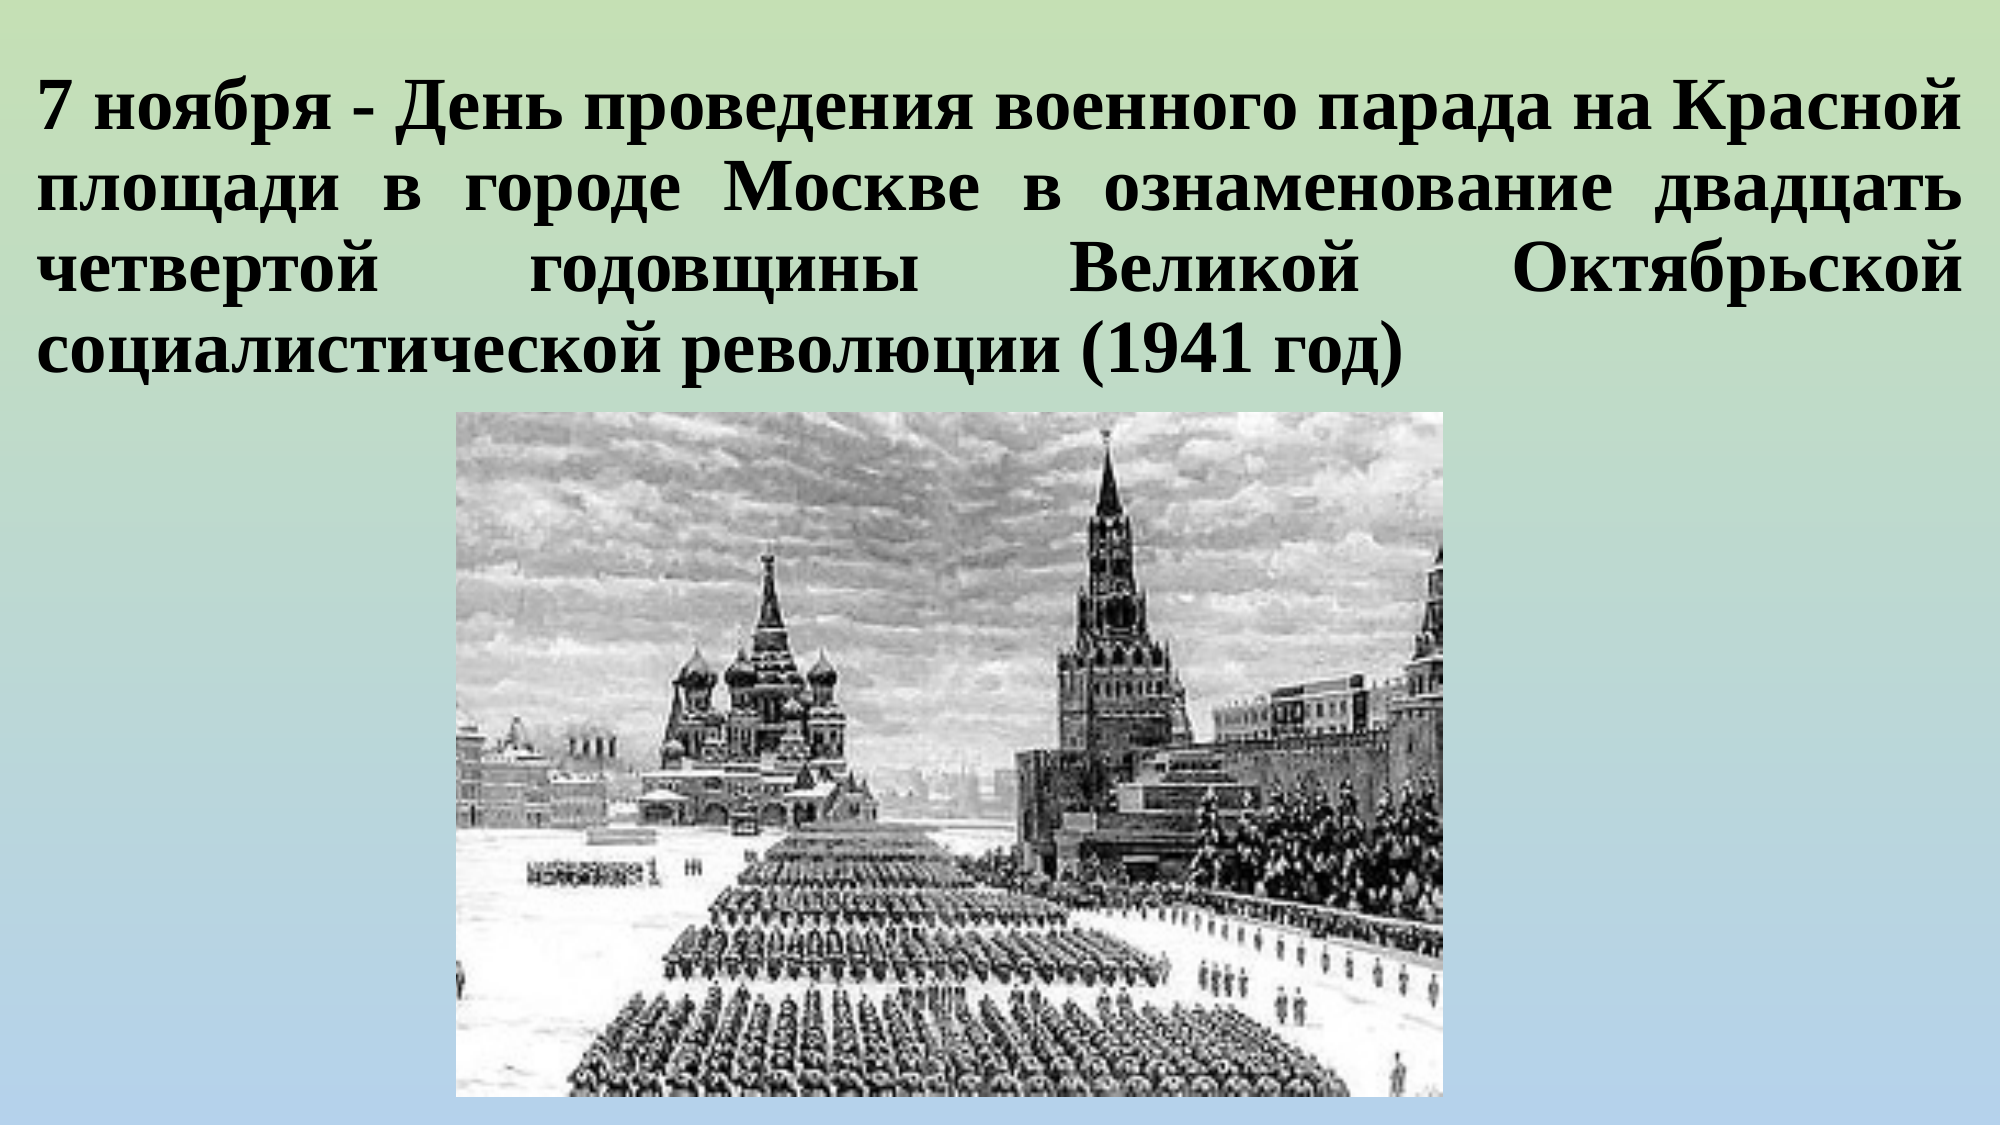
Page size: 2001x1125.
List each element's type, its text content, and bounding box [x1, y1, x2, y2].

picture [456, 412, 1443, 1097]
title 7 ноября - День проведения военного парада на Красной площади в городе Москве в ознаменование двадцать четвертой годовщины Великой Октябрьской социалистической революции (1941 год) [21, 117, 1980, 336]
